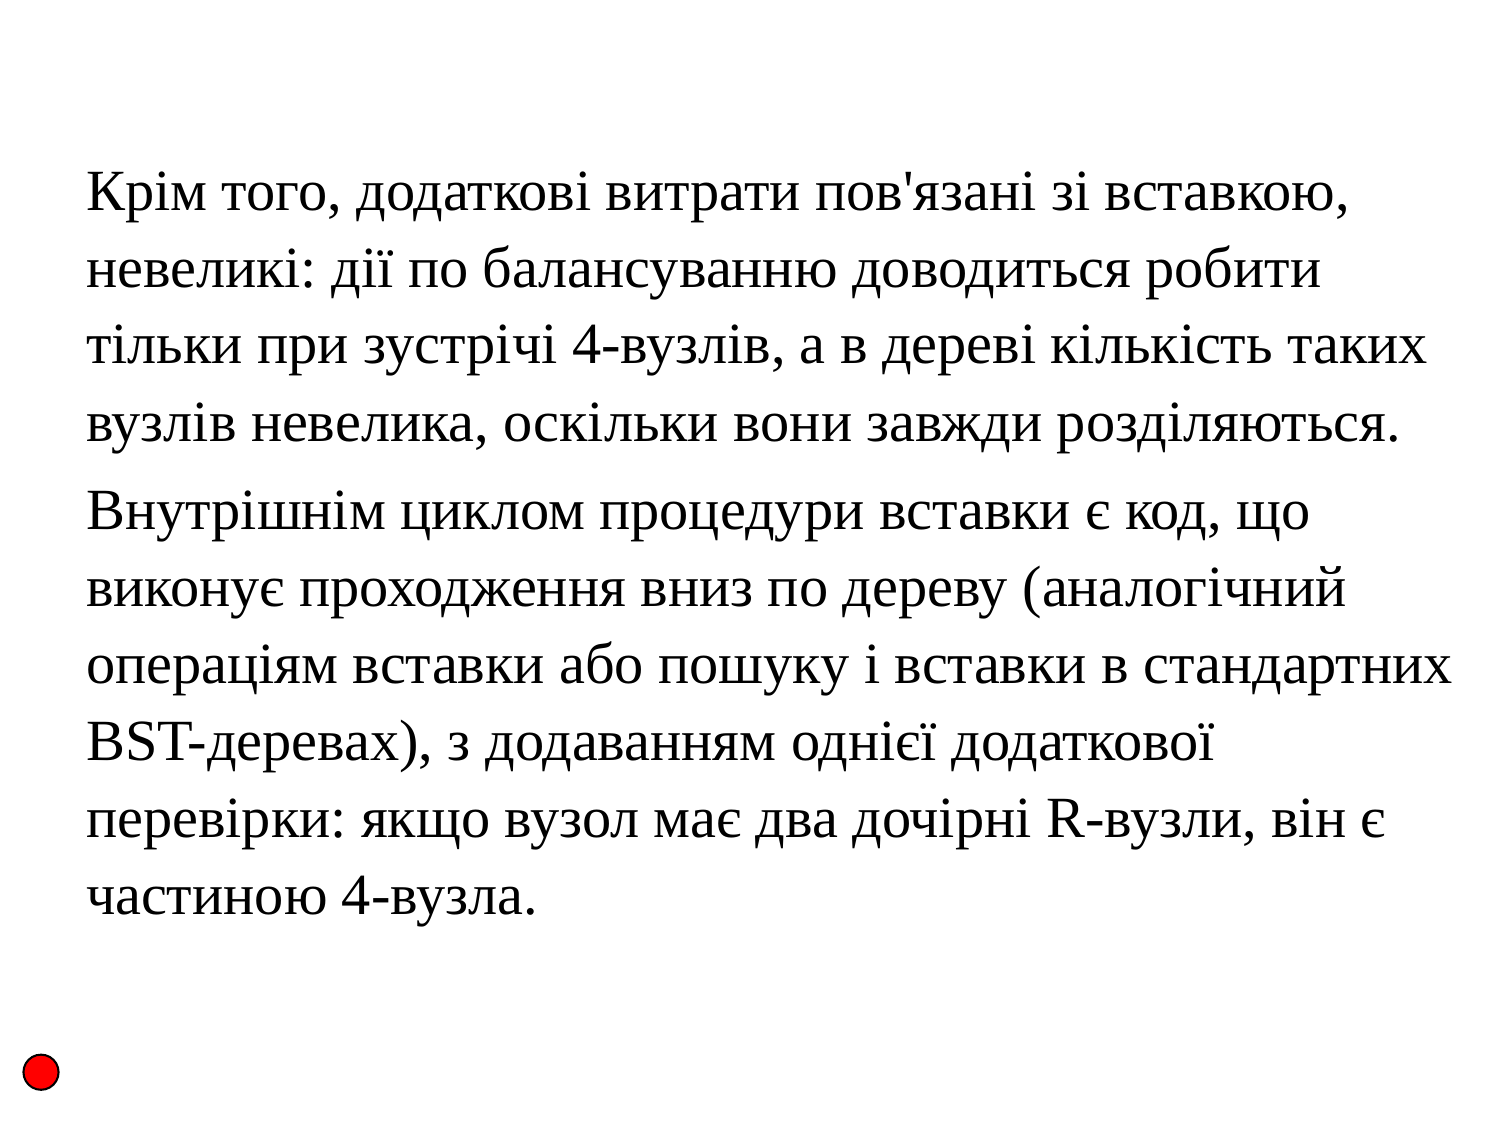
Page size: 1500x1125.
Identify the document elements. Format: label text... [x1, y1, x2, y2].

list Крім того, додаткові витрати пов'язані зі вставкою, невеликі: дії по балансуванню доводиться робити тільки при зустрічі 4-вузлів, а в дереві кількість таких вузлів невелика, оскільки вони завжди розділяються. Внутрішнім циклом процедури вставки є код, що виконує проходження вниз по дереву (аналогічний операціям вставки або пошуку і вставки в стандартних BST-деревах), з додаванням однієї додаткової перевірки: якщо вузол має два дочірні R-вузли, він є частиною 4-вузла. [0, 136, 1500, 1125]
text_box [23, 1054, 59, 1090]
